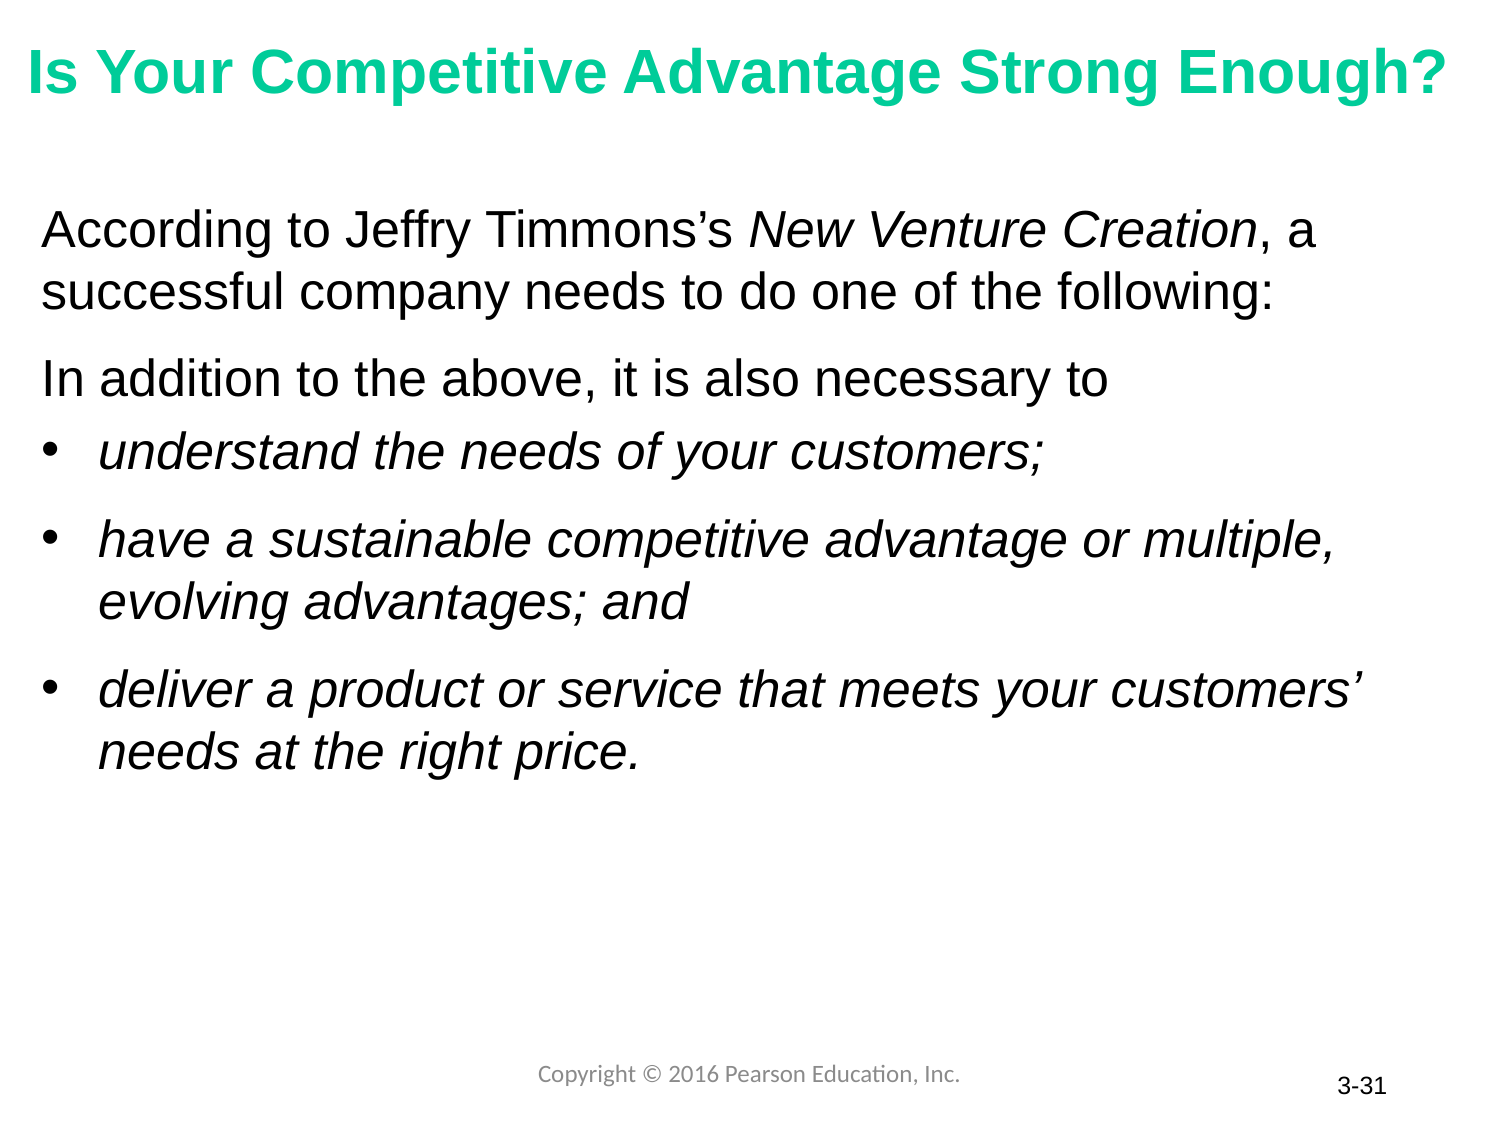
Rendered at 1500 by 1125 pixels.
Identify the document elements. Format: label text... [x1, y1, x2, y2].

footer Copyright © 2016 Pearson Education, Inc. [512, 1042, 988, 1103]
title Is Your Competitive Advantage Strong Enough? [12, 0, 1475, 163]
list According to Jeffry Timmons’s New Venture Creation, a successful company needs to do one of the following: In addition to the above, it is also necessary to understand the needs of your customers; have a sustainable competitive advantage or multiple, evolving advantages; and deliver a product or service that meets your customers’ needs at the right price. [26, 187, 1500, 930]
